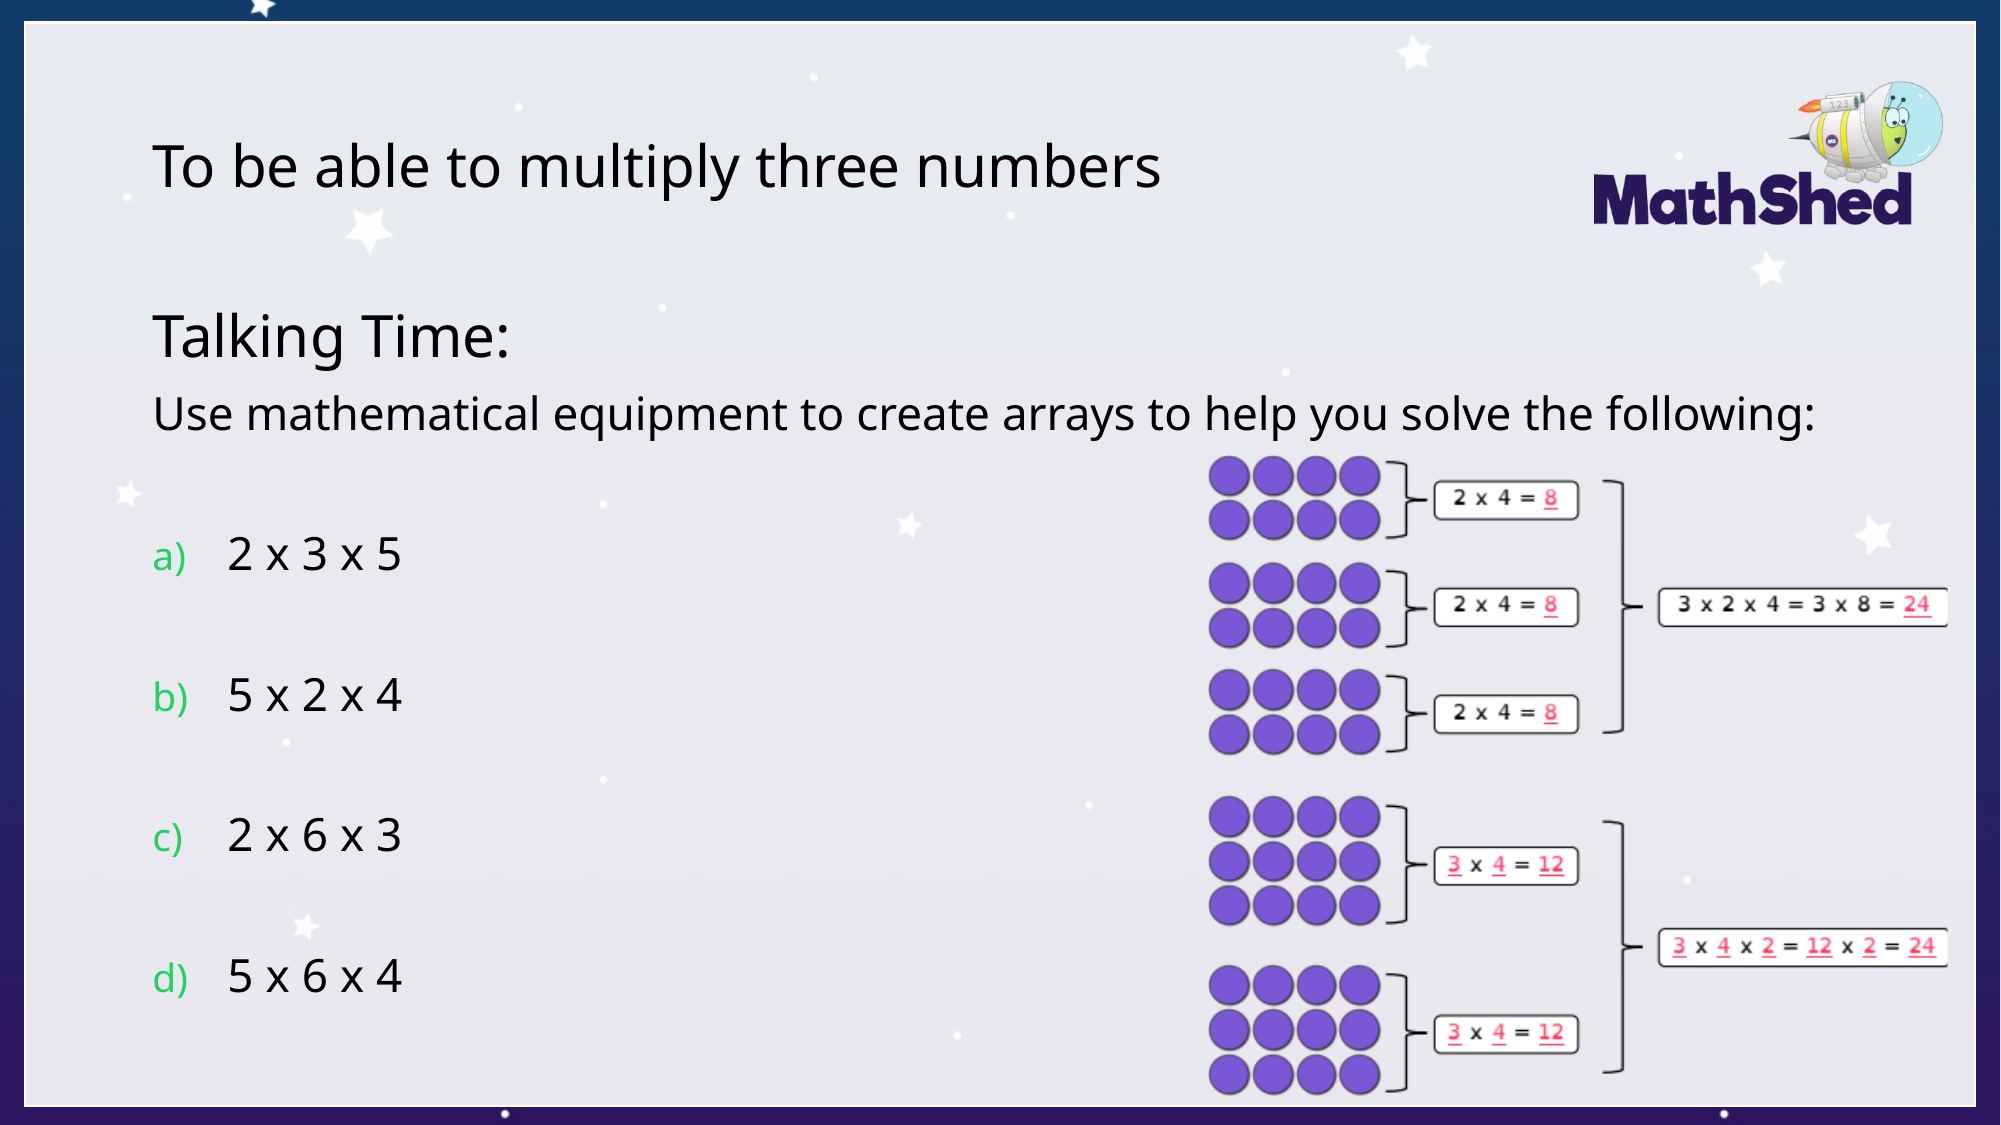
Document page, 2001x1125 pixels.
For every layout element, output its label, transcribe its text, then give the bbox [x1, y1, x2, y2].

picture [0, 0, 2001, 1125]
list Talking Time: Use mathematical equipment to create arrays to help you solve the following: 2 x 3 x 5 5 x 2 x 4 2 x 6 x 3 5 x 6 x 4 [137, 299, 1863, 1014]
title To be able to multiply three numbers [137, 59, 1578, 278]
text_box [1496, 387, 1648, 454]
